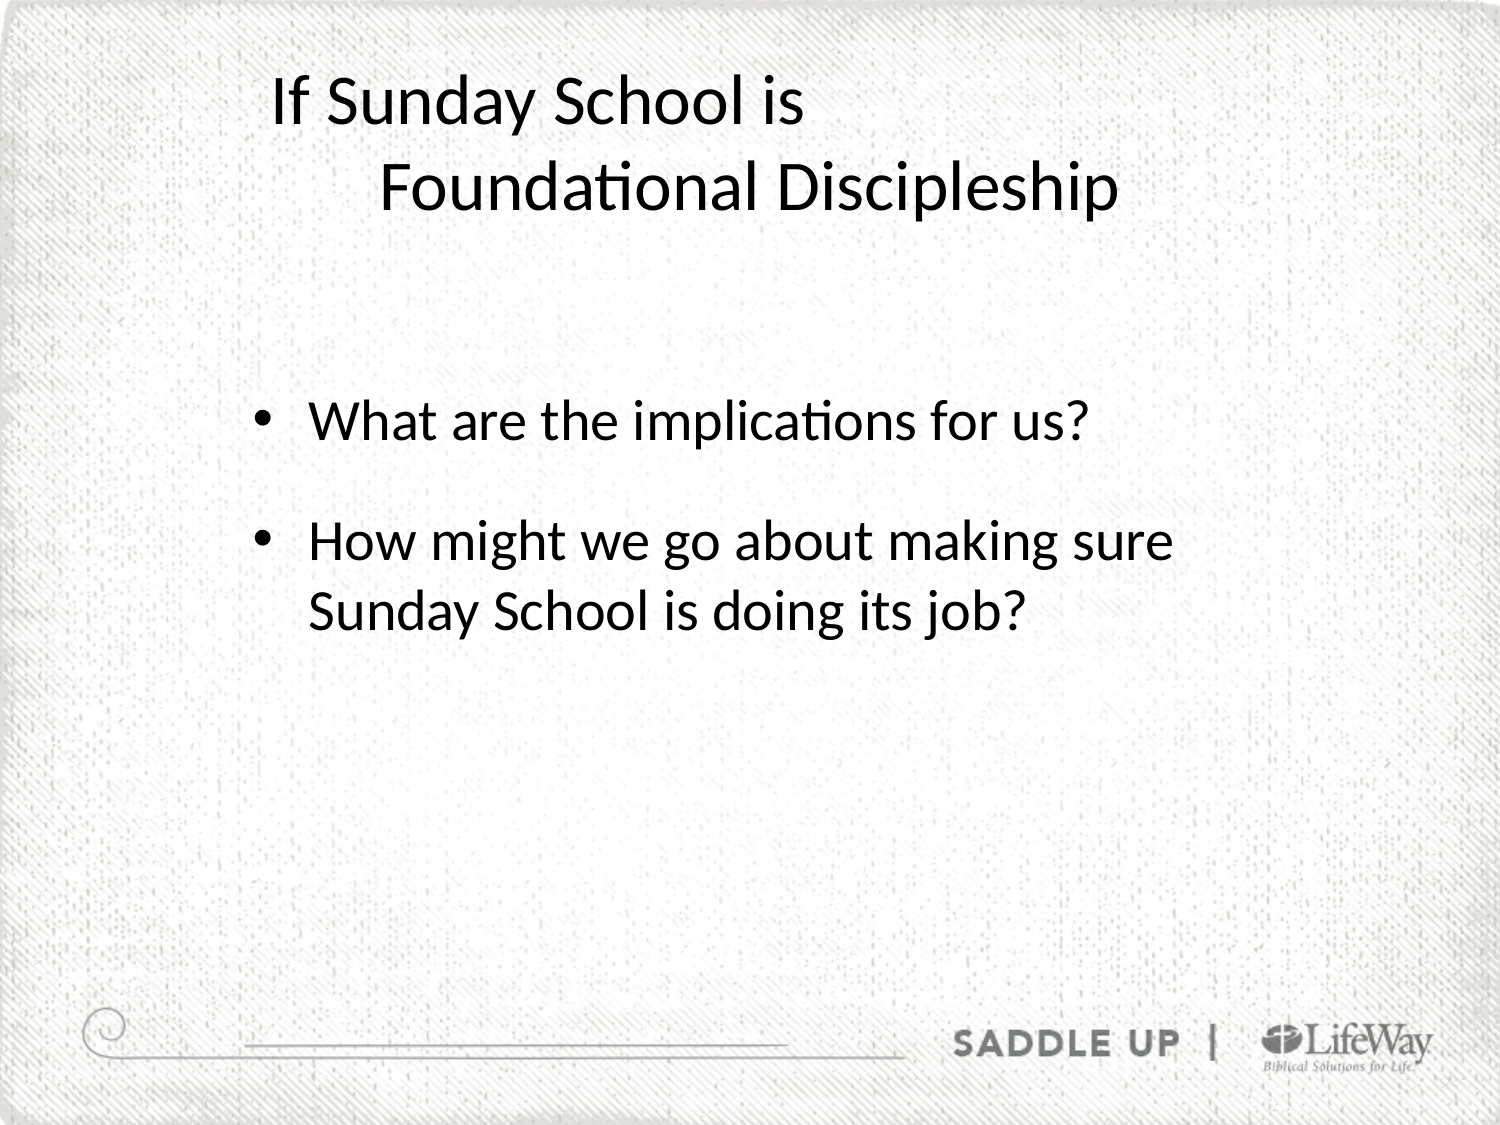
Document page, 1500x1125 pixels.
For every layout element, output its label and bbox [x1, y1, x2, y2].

list [0, 0, 1500, 1125]
